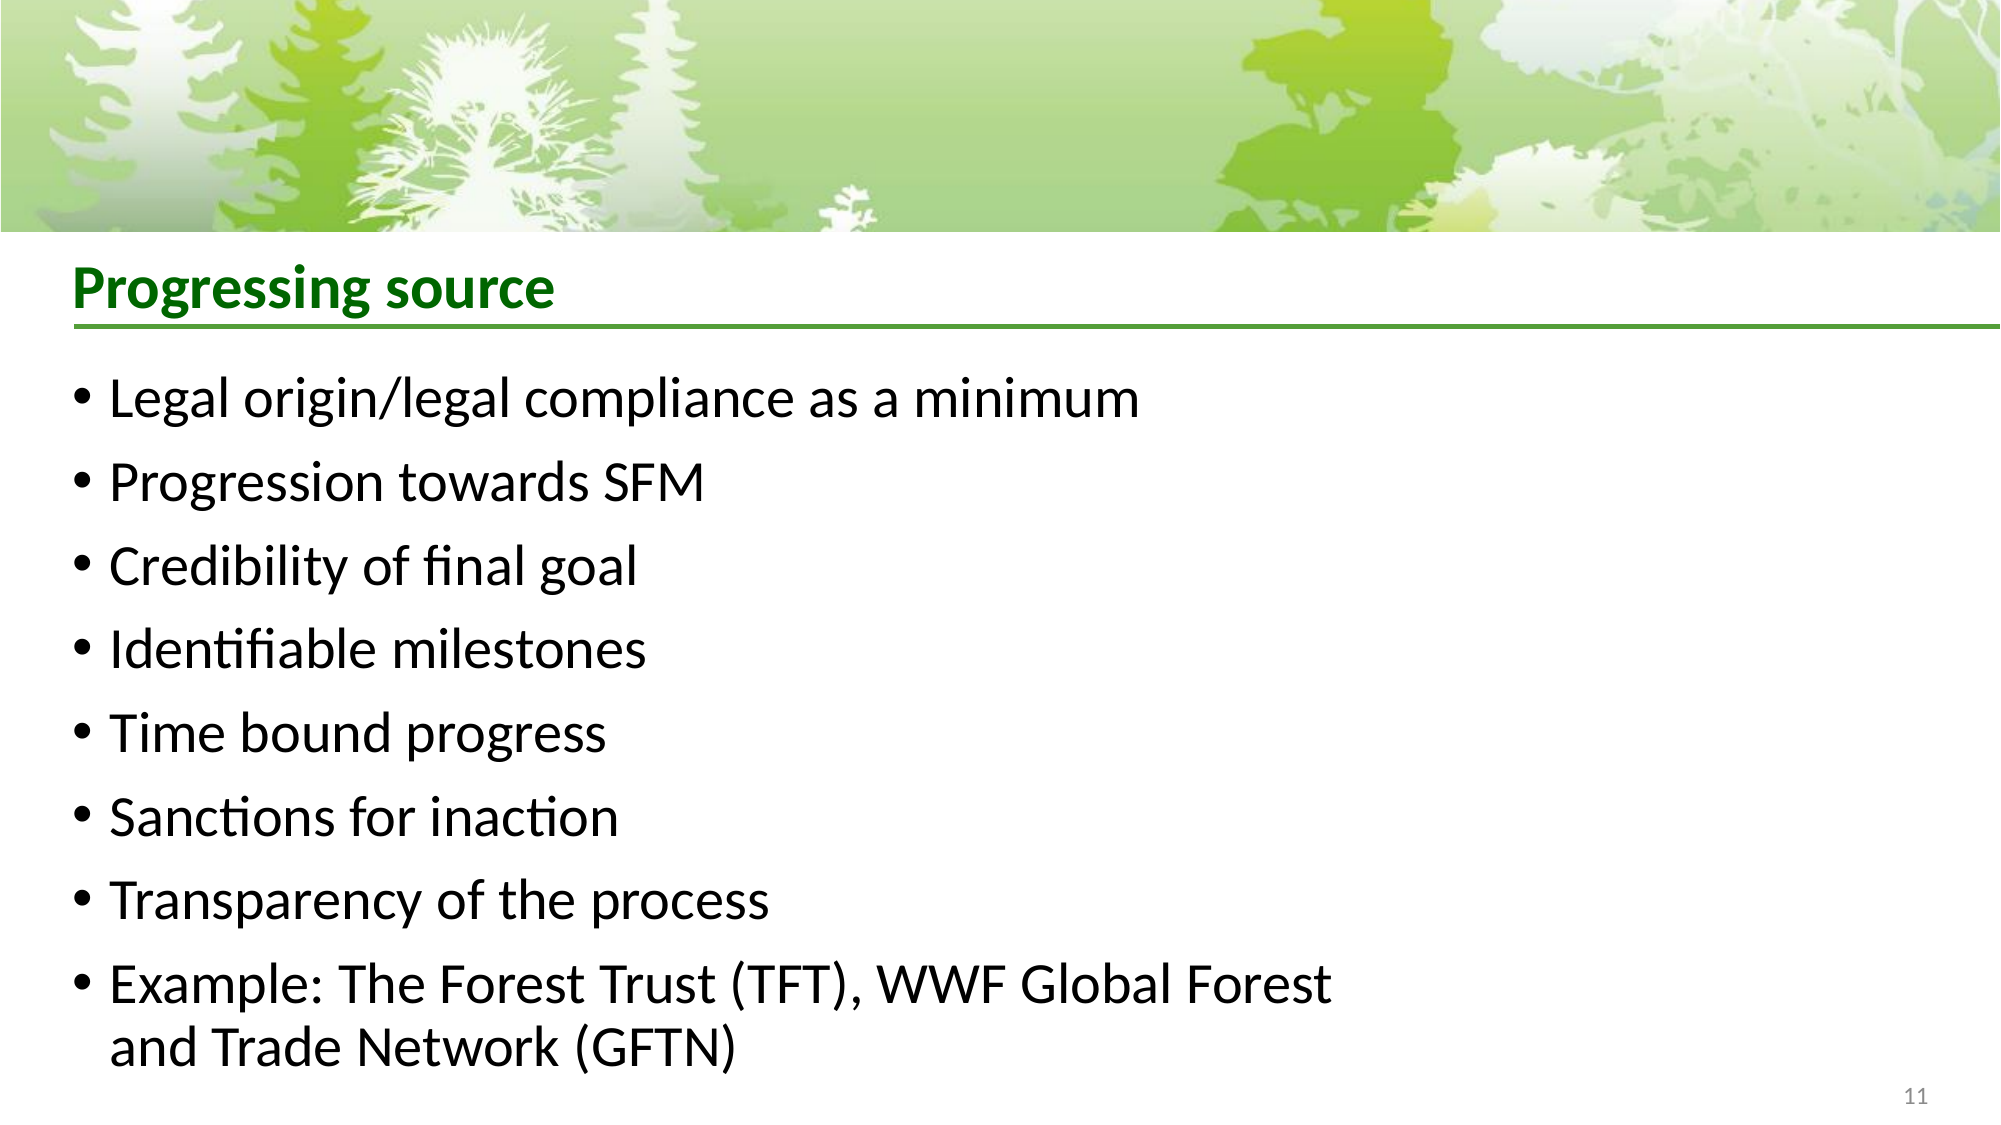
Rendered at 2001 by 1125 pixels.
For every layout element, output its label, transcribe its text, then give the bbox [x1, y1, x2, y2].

list Legal origin/legal compliance as a minimum Progression towards SFM Credibility of final goal Identifiable milestones Time bound progress Sanctions for inaction Transparency of the process Example: The Forest Trust (TFT), WWF Global Forest and Trade Network (GFTN) [57, 359, 1408, 1103]
title Progressing source [57, 194, 1408, 359]
picture [0, 0, 2000, 232]
slide_number 11 [1493, 1065, 1944, 1125]
